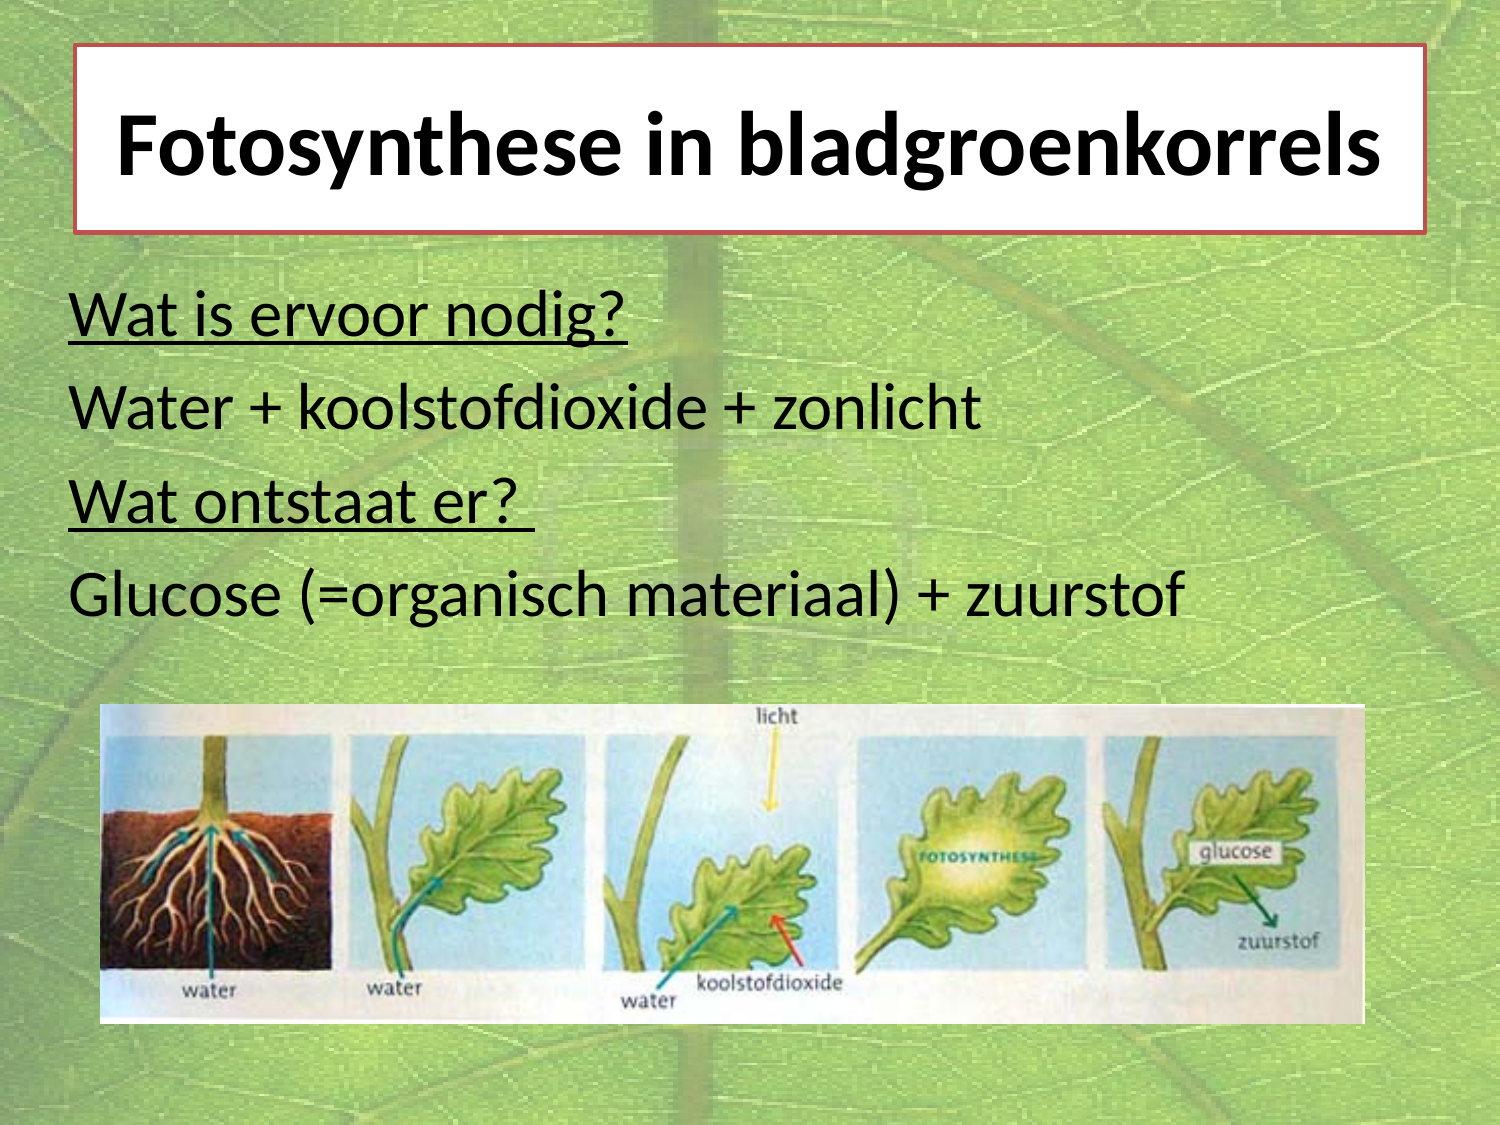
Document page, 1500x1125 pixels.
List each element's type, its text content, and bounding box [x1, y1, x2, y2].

list Wat is ervoor nodig? Water + koolstofdioxide + zonlicht Wat ontstaat er? Glucose (=organisch materiaal) + zuurstof [53, 262, 1425, 1005]
title Fotosynthese in bladgroenkorrels [73, 43, 1427, 235]
picture [100, 703, 1365, 1024]
